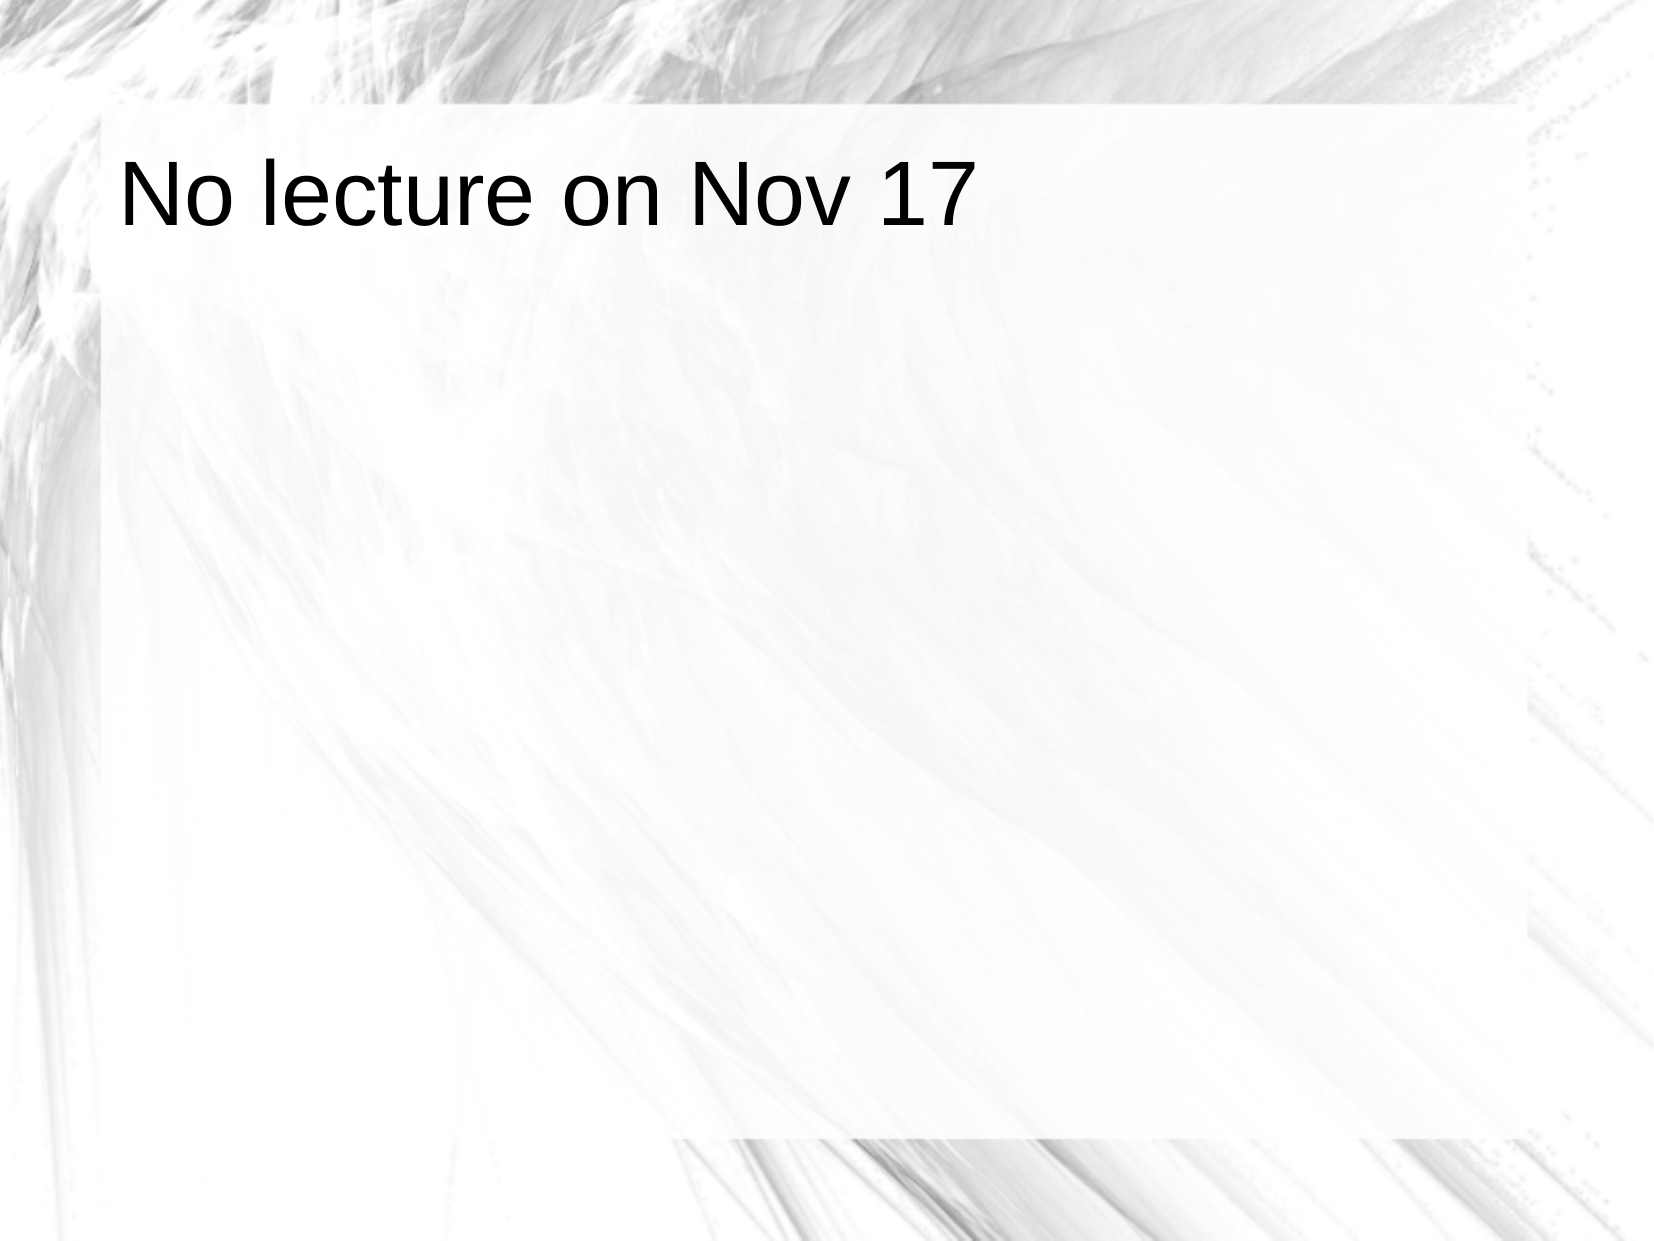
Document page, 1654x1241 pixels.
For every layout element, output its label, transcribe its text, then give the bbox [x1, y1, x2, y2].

title No lecture on Nov 17 [118, 112, 1504, 278]
picture [0, 0, 1654, 1241]
